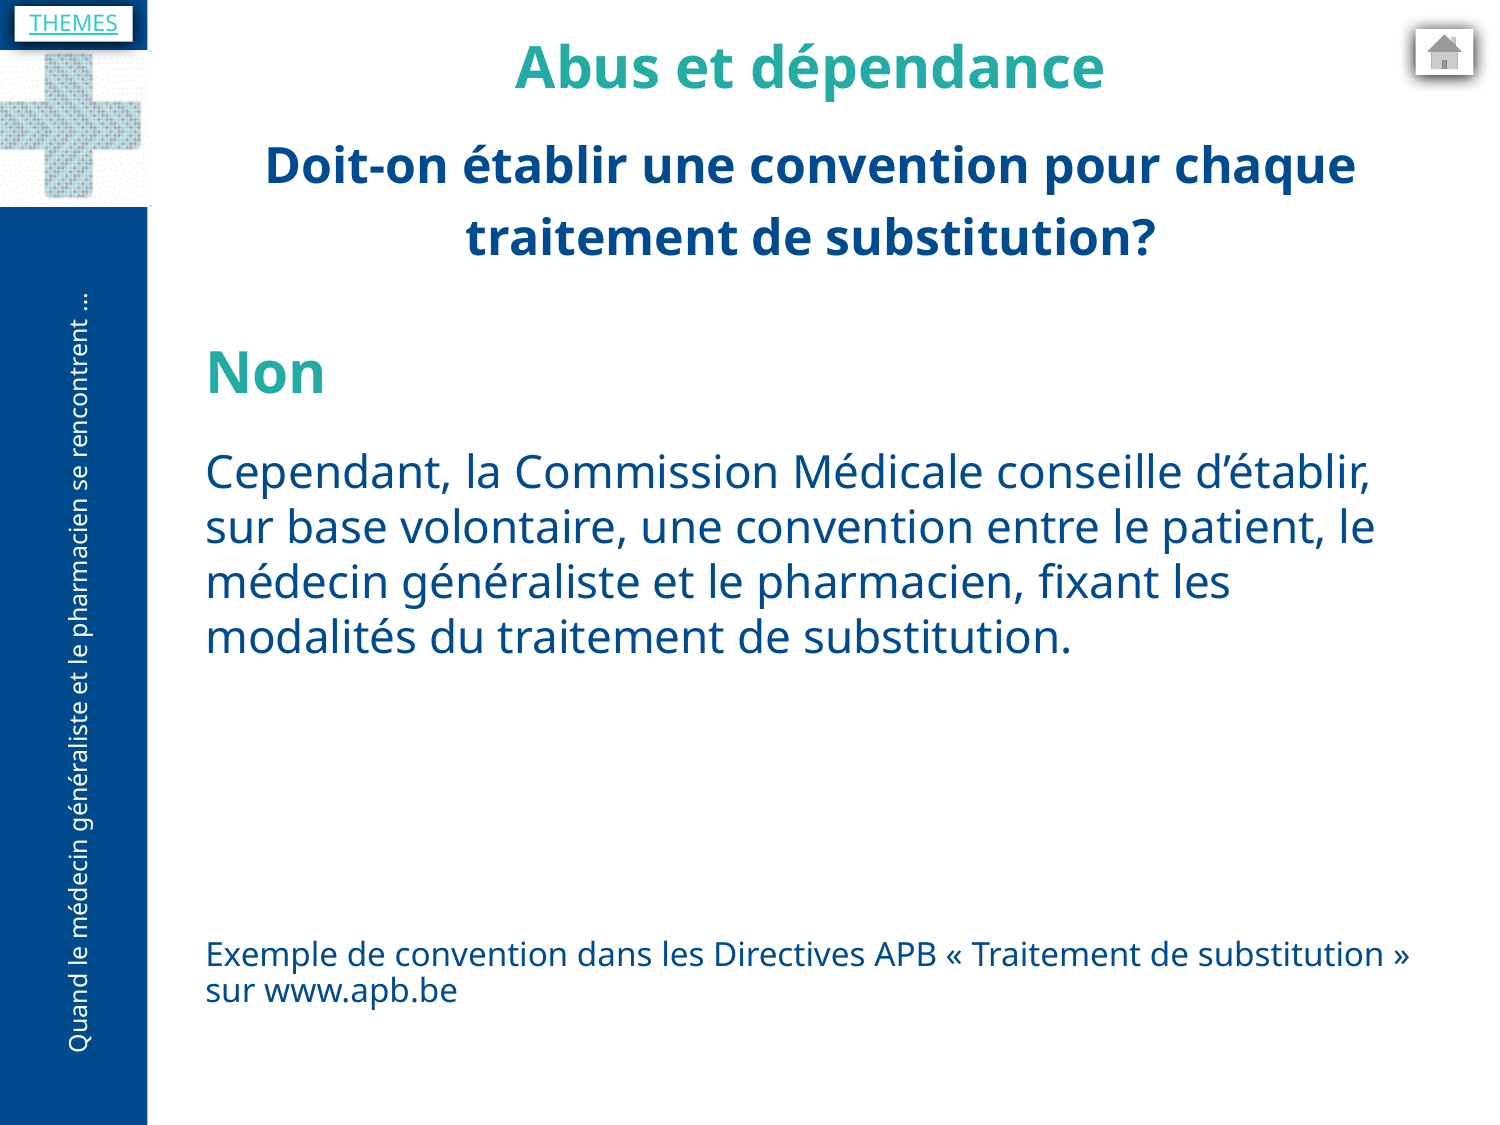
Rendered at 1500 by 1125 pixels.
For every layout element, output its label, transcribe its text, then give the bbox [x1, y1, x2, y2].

text_box Doit-on établir une convention pour chaque traitement de substitution? [159, 114, 1463, 273]
text_box THEMES [14, 5, 134, 42]
list Abus et dépendance [159, 30, 1463, 114]
picture [0, 50, 152, 207]
text_box [1415, 28, 1474, 76]
list Non Cependant, la Commission Médicale conseille d’établir, sur base volontaire, une convention entre le patient, le médecin généraliste et le pharmacien, fixant les modalités du traitement de substitution. Exemple de convention dans les Directives APB « Traitement de substitution » sur www.apb.be [190, 328, 1463, 1077]
